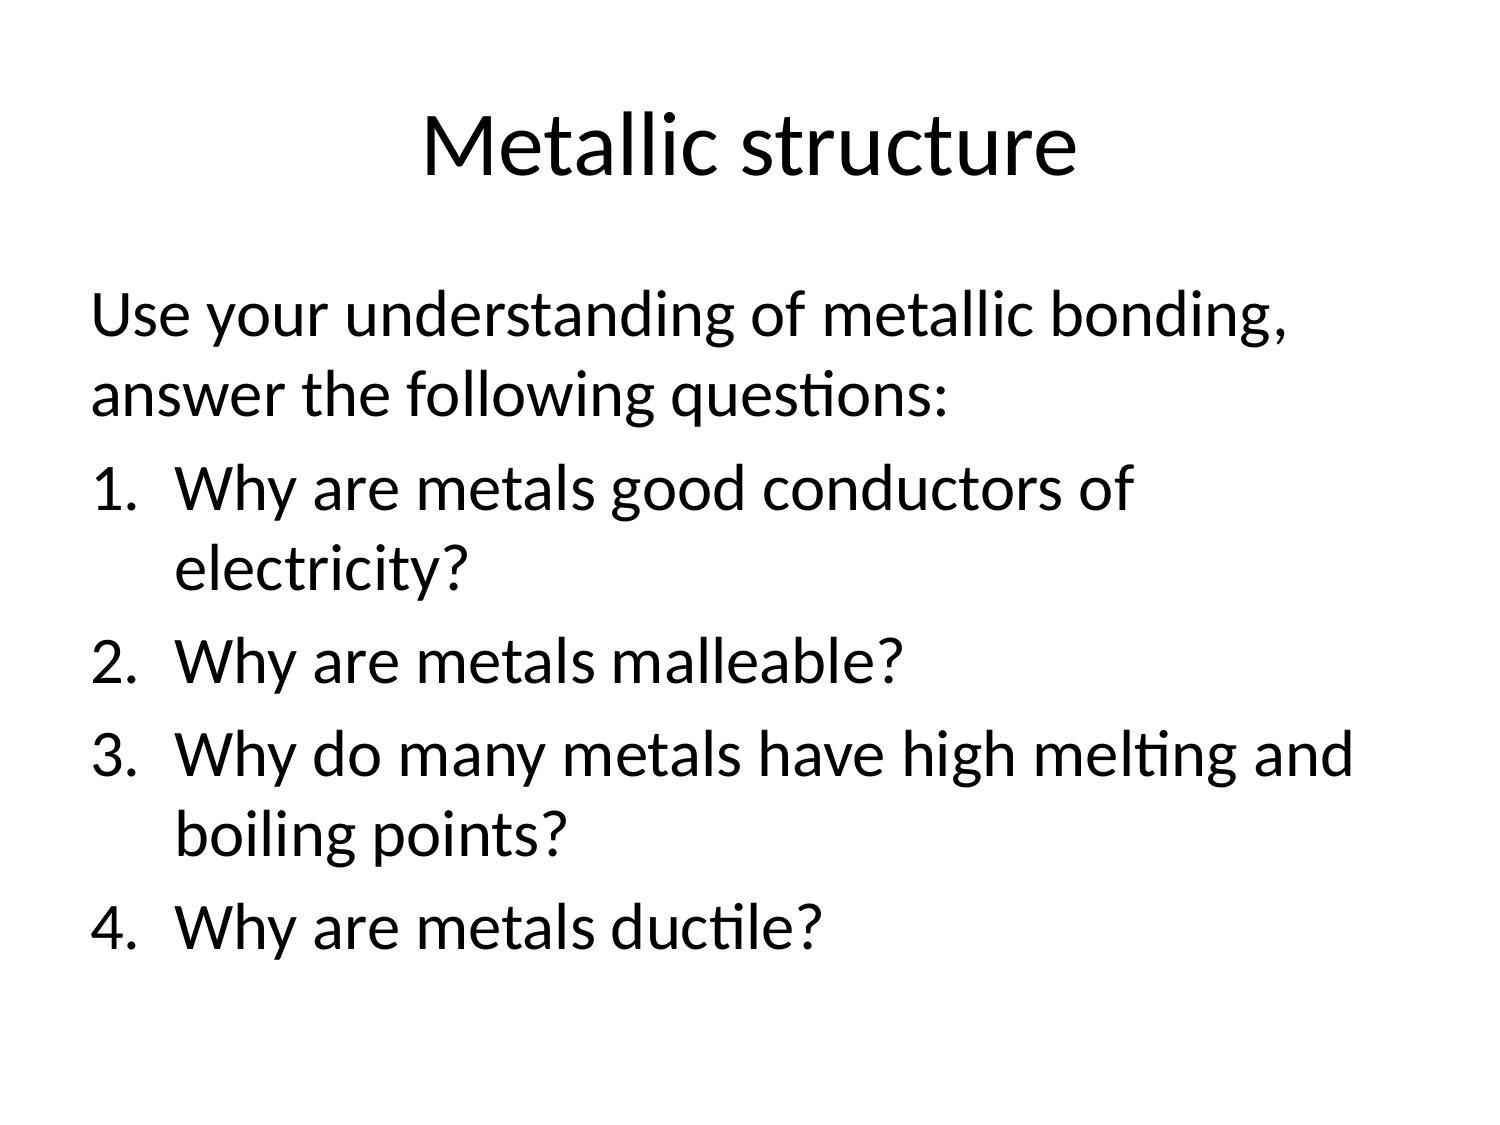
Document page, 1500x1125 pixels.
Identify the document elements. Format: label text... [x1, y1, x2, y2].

title Metallic structure [75, 45, 1425, 233]
list Use your understanding of metallic bonding, answer the following questions: Why are metals good conductors of electricity? Why are metals malleable? Why do many metals have high melting and boiling points? Why are metals ductile? [75, 262, 1425, 1071]
